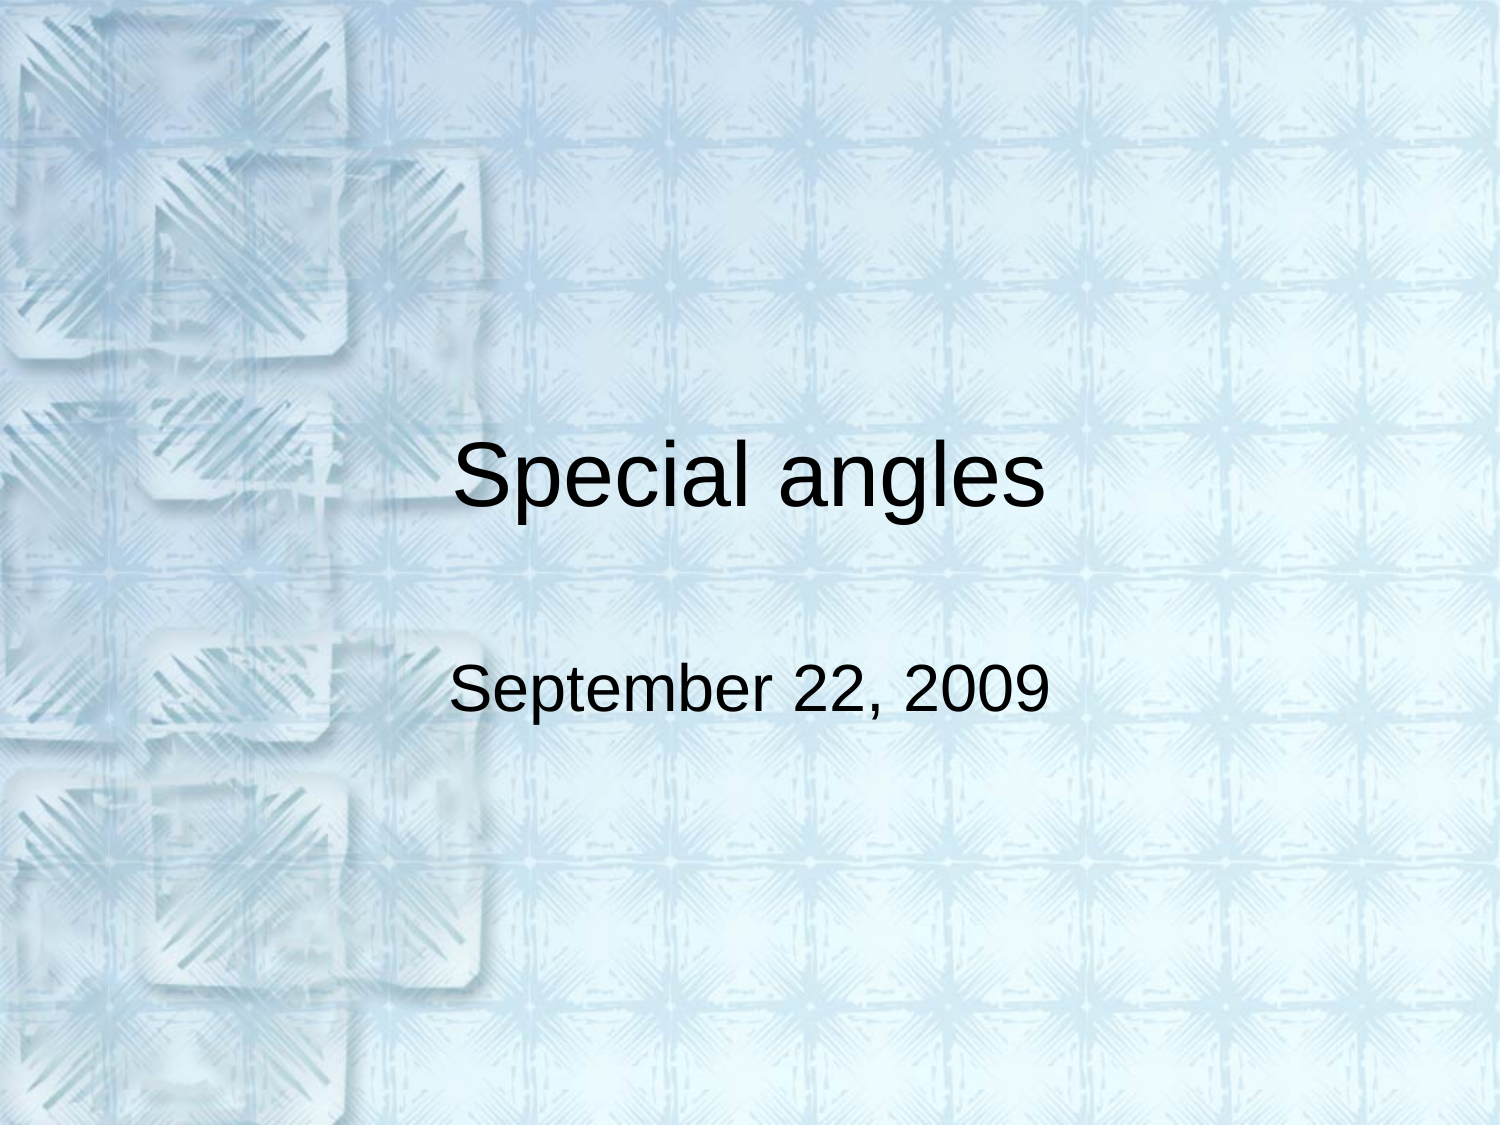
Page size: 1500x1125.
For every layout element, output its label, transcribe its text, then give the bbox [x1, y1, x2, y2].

title Special angles [112, 349, 1388, 591]
subtitle September 22, 2009 [224, 637, 1276, 926]
picture [0, 0, 1500, 1125]
